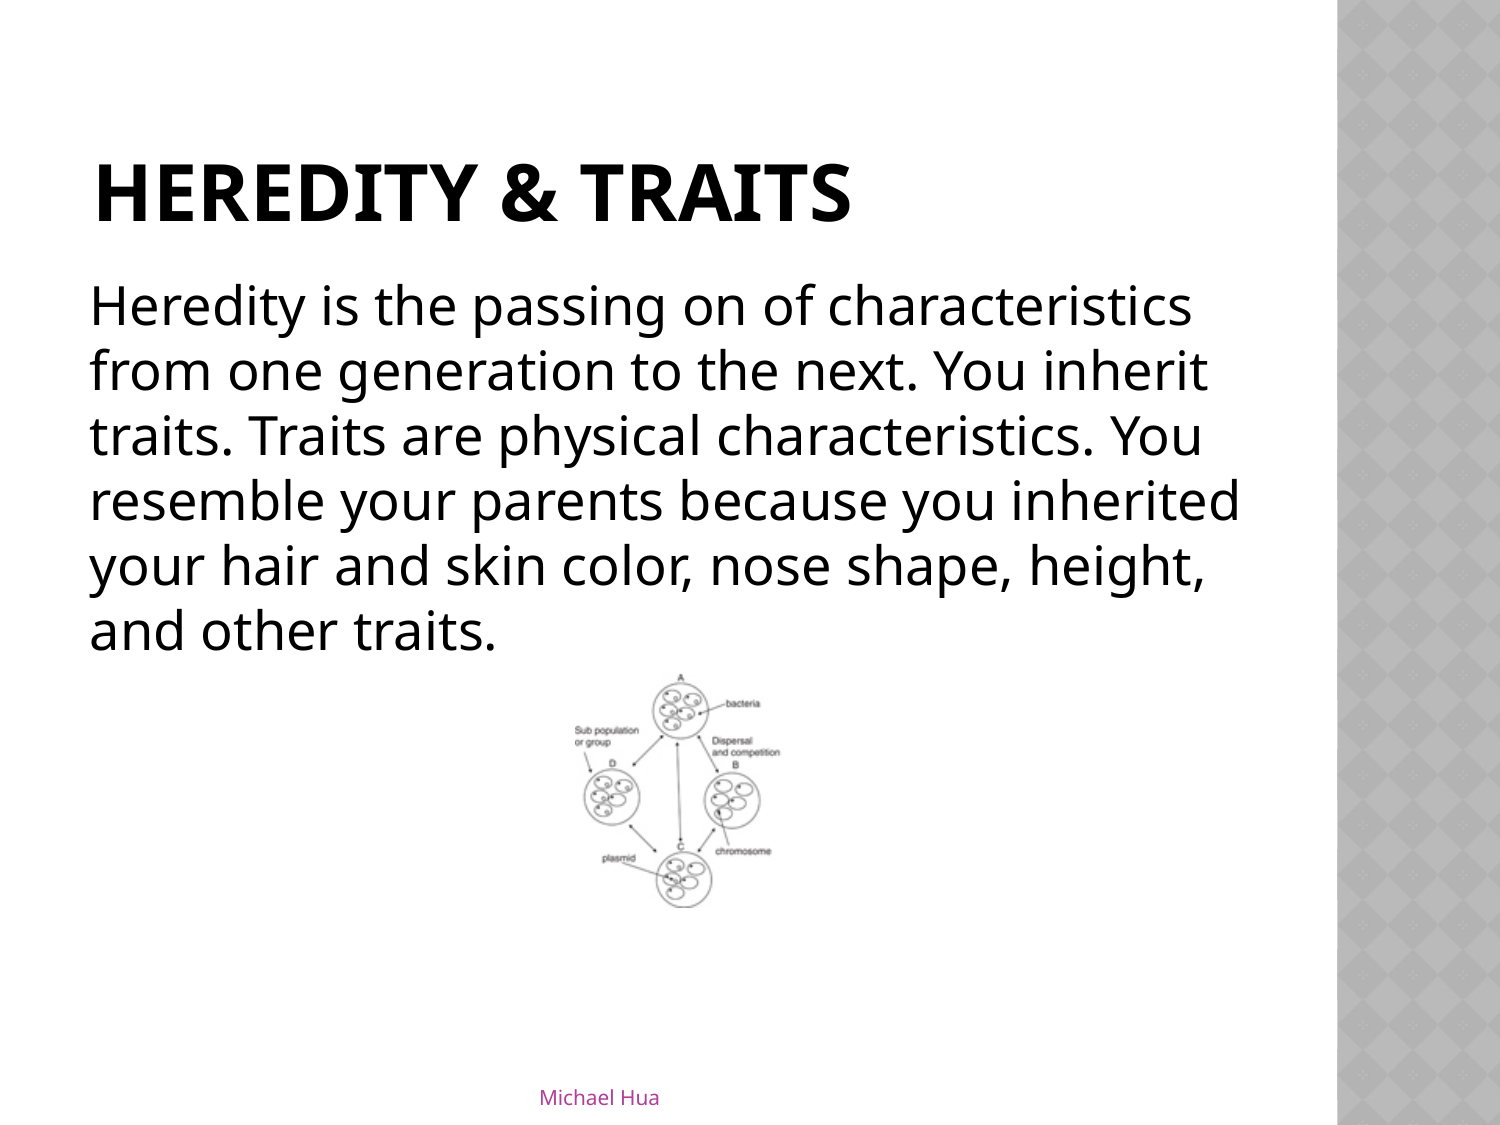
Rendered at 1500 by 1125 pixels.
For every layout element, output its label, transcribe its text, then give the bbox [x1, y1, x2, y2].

list Heredity is the passing on of characteristics from one generation to the next. You inherit traits. Traits are physical characteristics. You resemble your parents because you inherited your hair and skin color, nose shape, height, and other traits. [75, 264, 1263, 1059]
footer Michael Hua [75, 1075, 675, 1114]
title Heredity & Traits [85, 50, 1273, 238]
picture [574, 673, 784, 909]
